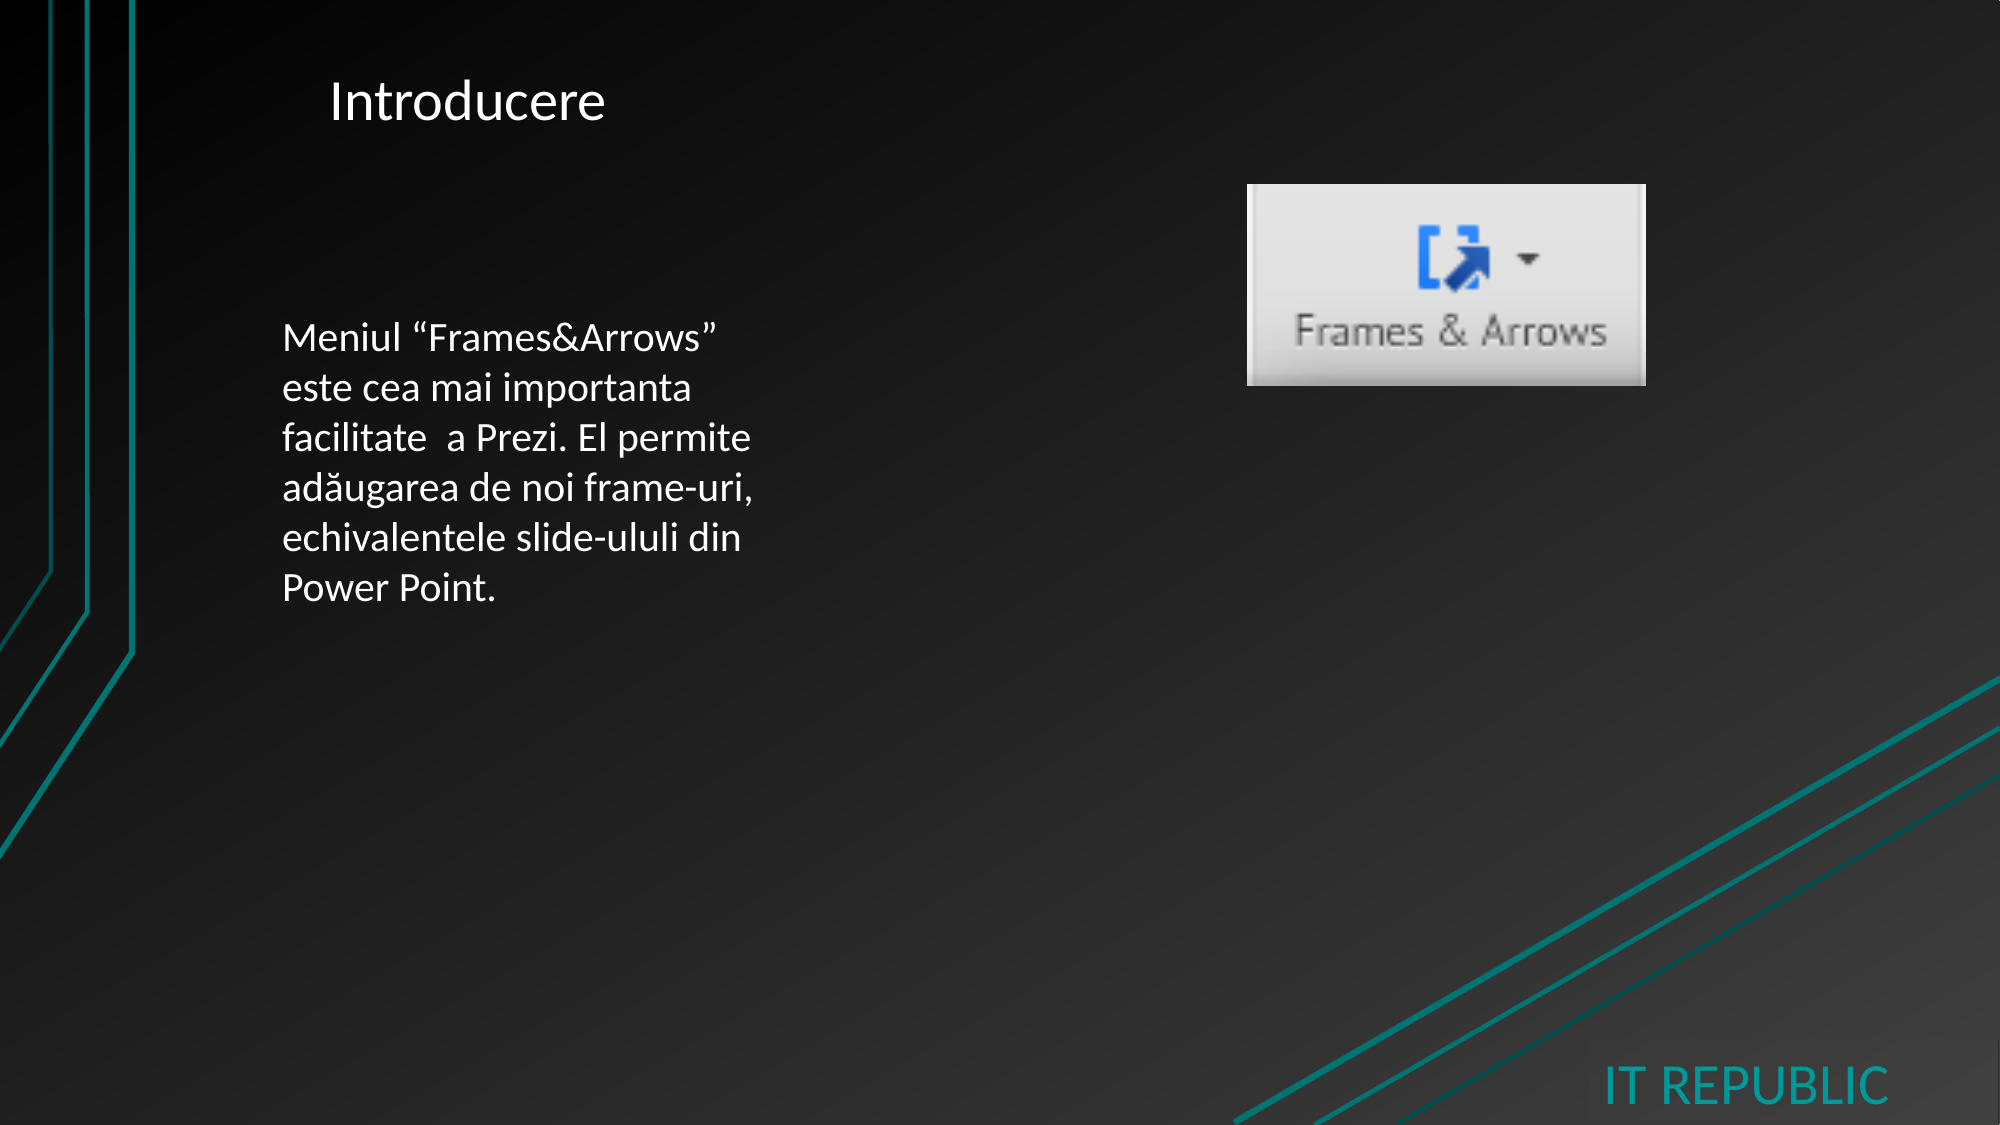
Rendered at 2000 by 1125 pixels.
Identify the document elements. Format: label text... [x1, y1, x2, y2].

text_box Meniul “Frames&Arrows” este cea mai importanta facilitate a Prezi. El permite adăugarea de noi frame-uri, echivalentele slide-ululi din Power Point. [267, 302, 788, 618]
text_box Introducere [314, 54, 658, 140]
picture [1247, 184, 1647, 386]
